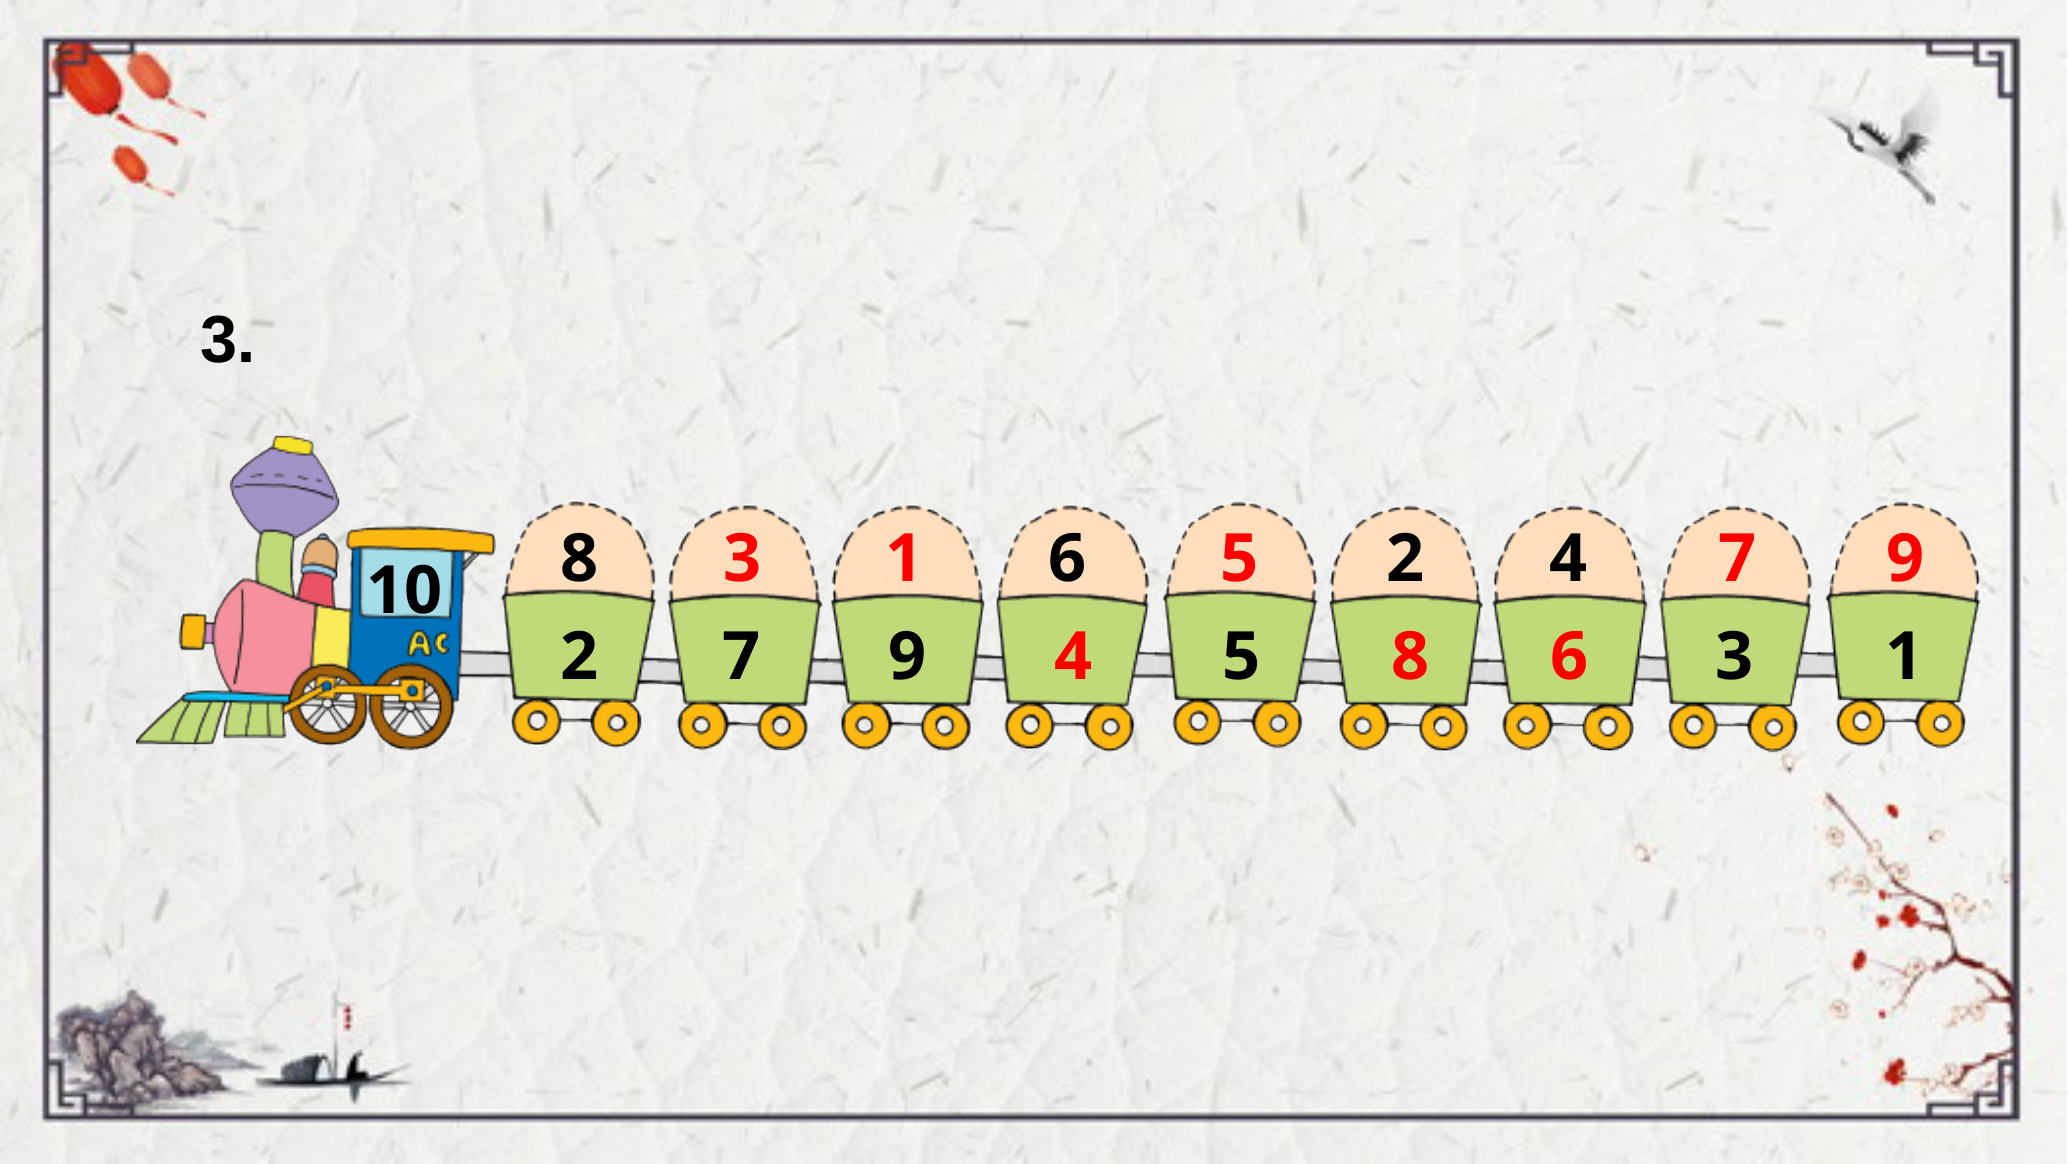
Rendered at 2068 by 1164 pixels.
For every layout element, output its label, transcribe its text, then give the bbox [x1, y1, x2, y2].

picture [0, 0, 2068, 1164]
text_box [136, 408, 1987, 775]
text_box 3. [185, 288, 301, 383]
